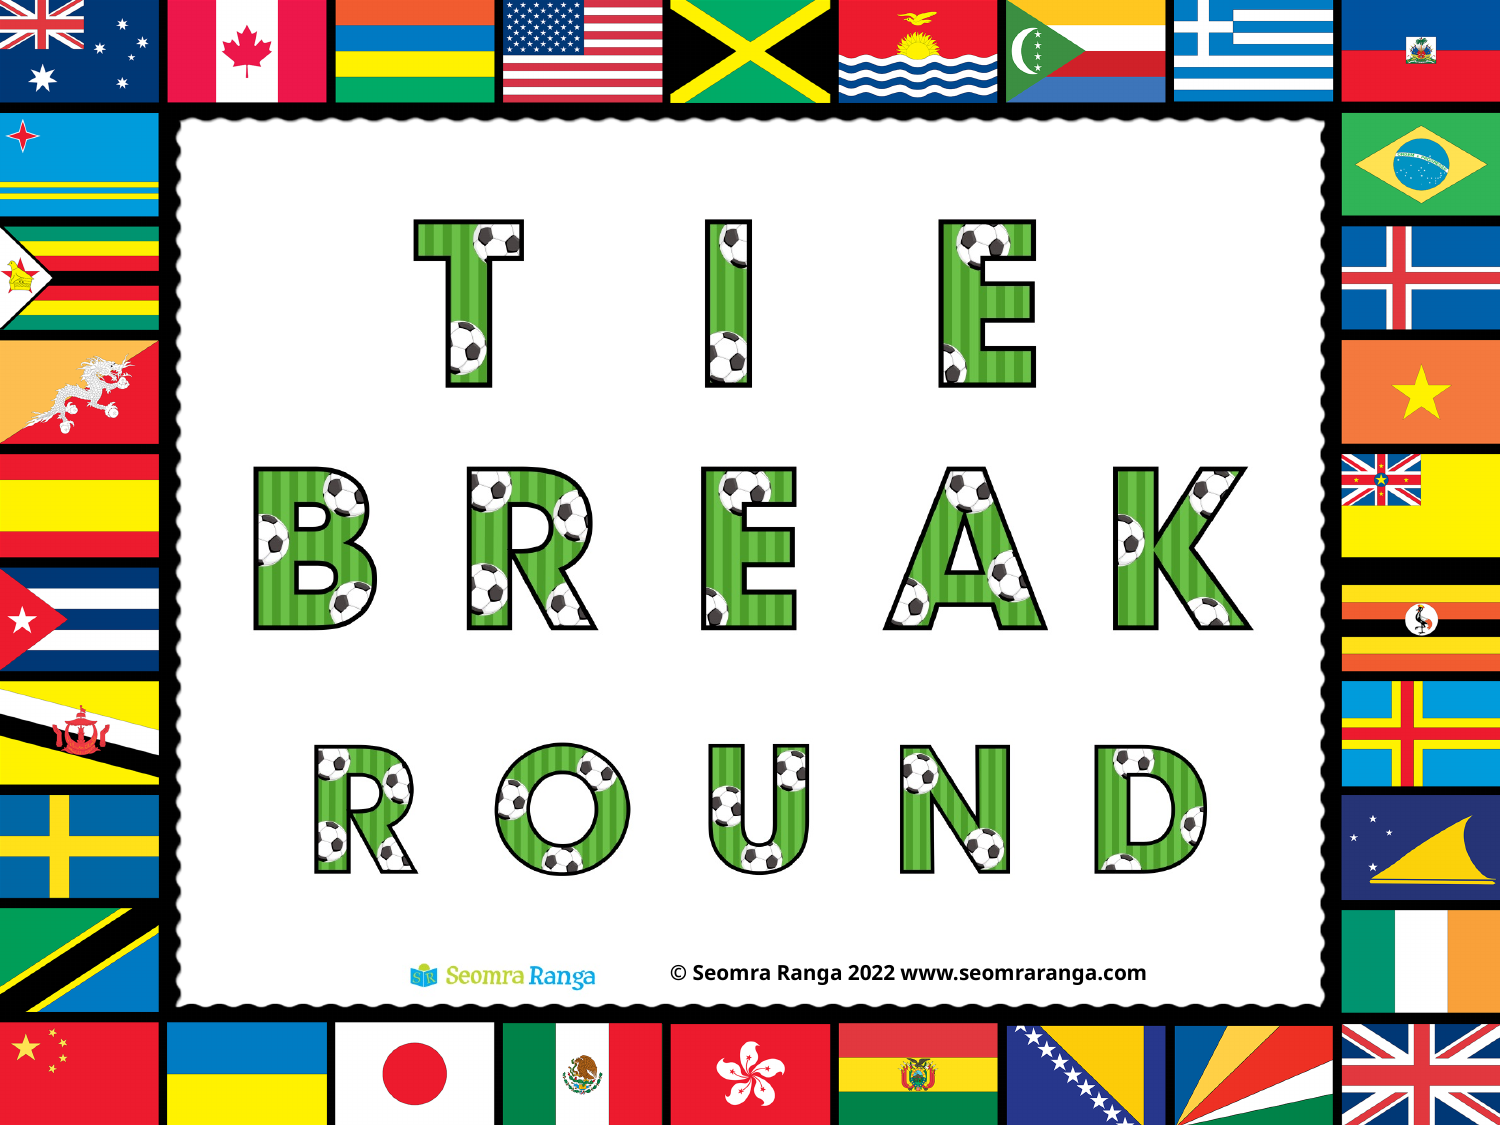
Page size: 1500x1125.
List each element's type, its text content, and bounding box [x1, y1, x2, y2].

text_box © Seomra Ranga 2022 www.seomraranga.com [631, 952, 1187, 993]
picture [0, 0, 1500, 1125]
picture [10, 122, 36, 150]
